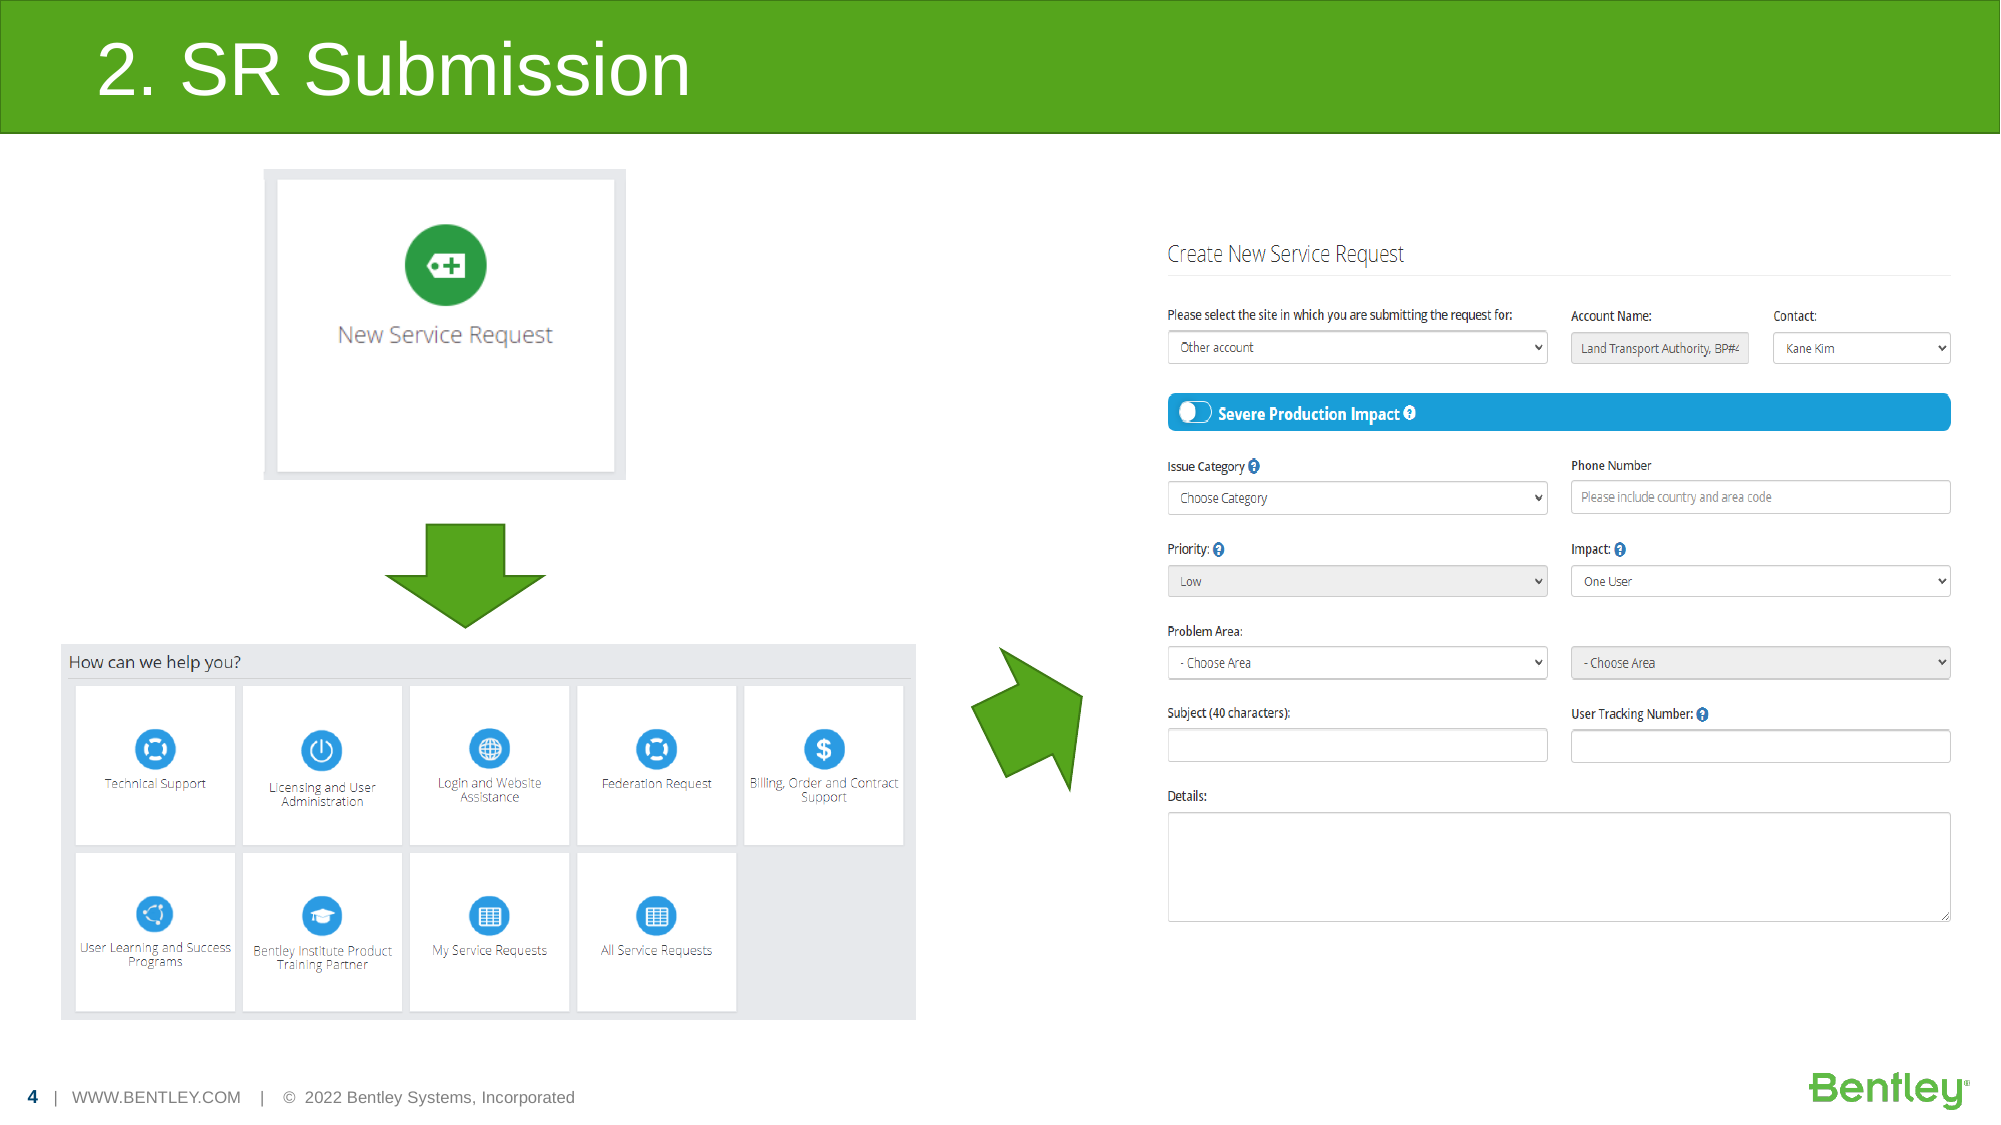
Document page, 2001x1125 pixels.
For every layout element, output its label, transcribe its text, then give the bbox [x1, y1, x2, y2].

picture [1809, 1072, 1970, 1110]
picture [1155, 228, 1962, 924]
text_box [384, 523, 547, 629]
picture [61, 644, 916, 1020]
title 2. SR Submission [81, 8, 1914, 133]
picture [263, 168, 626, 480]
text_box [970, 647, 1083, 793]
text_box [0, 0, 2000, 134]
